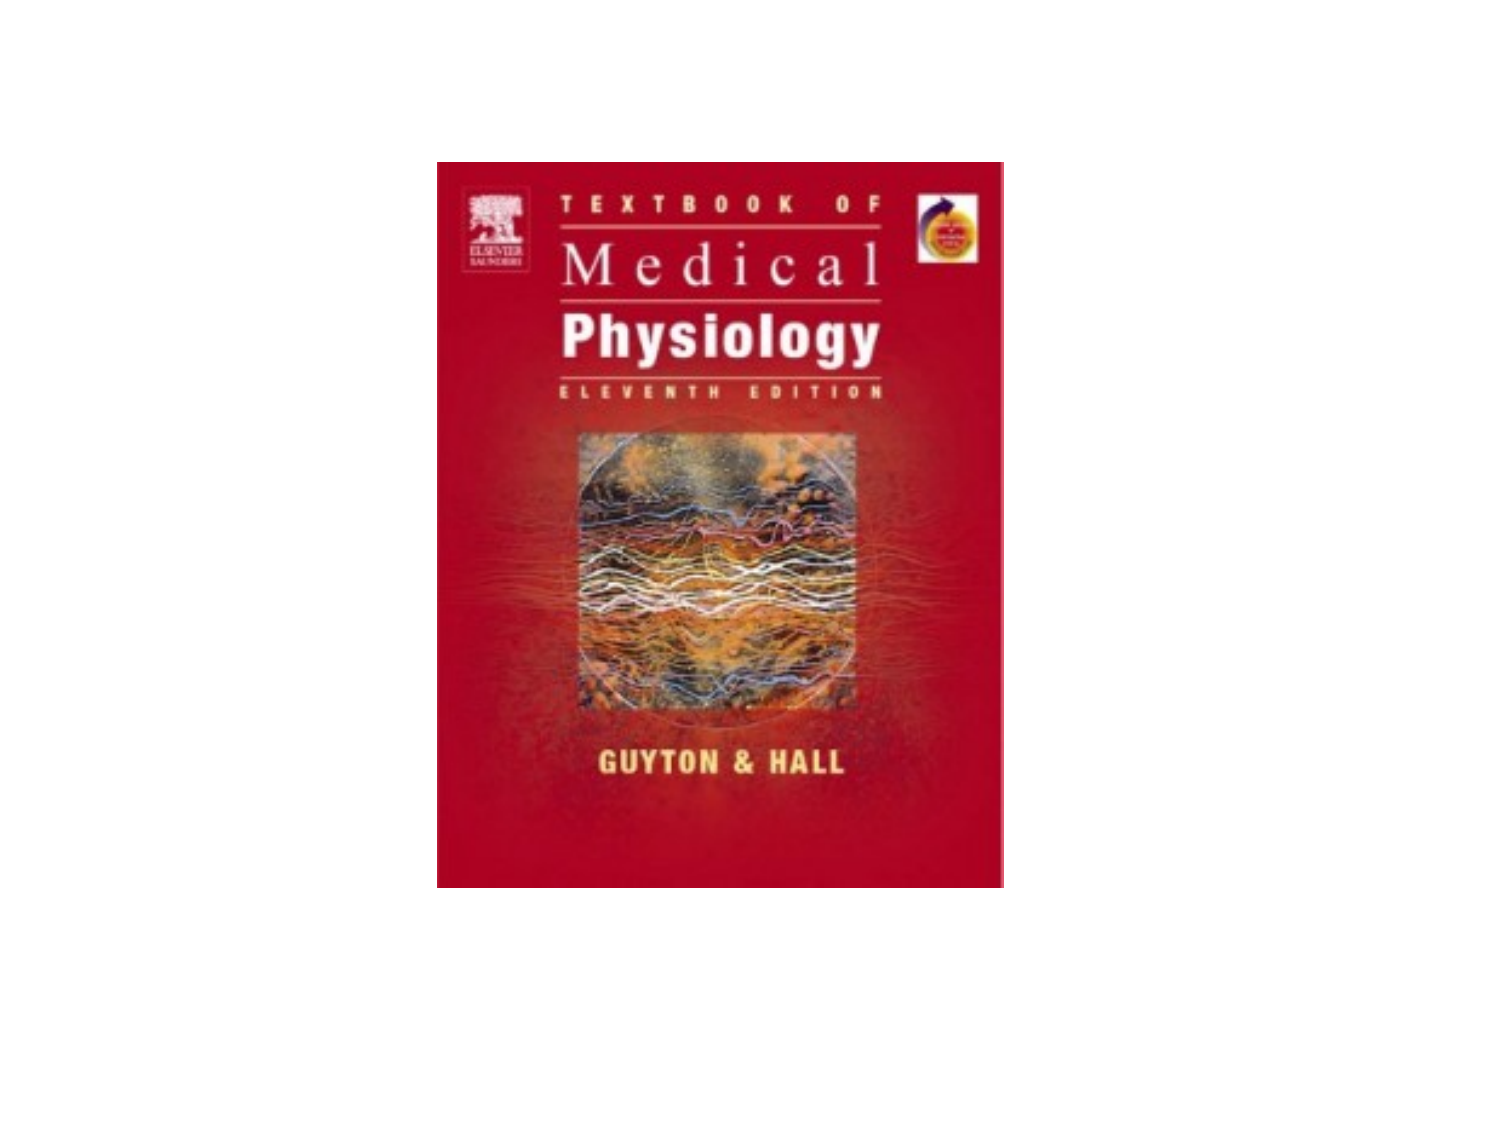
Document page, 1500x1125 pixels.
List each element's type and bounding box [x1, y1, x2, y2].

picture [437, 162, 1004, 888]
